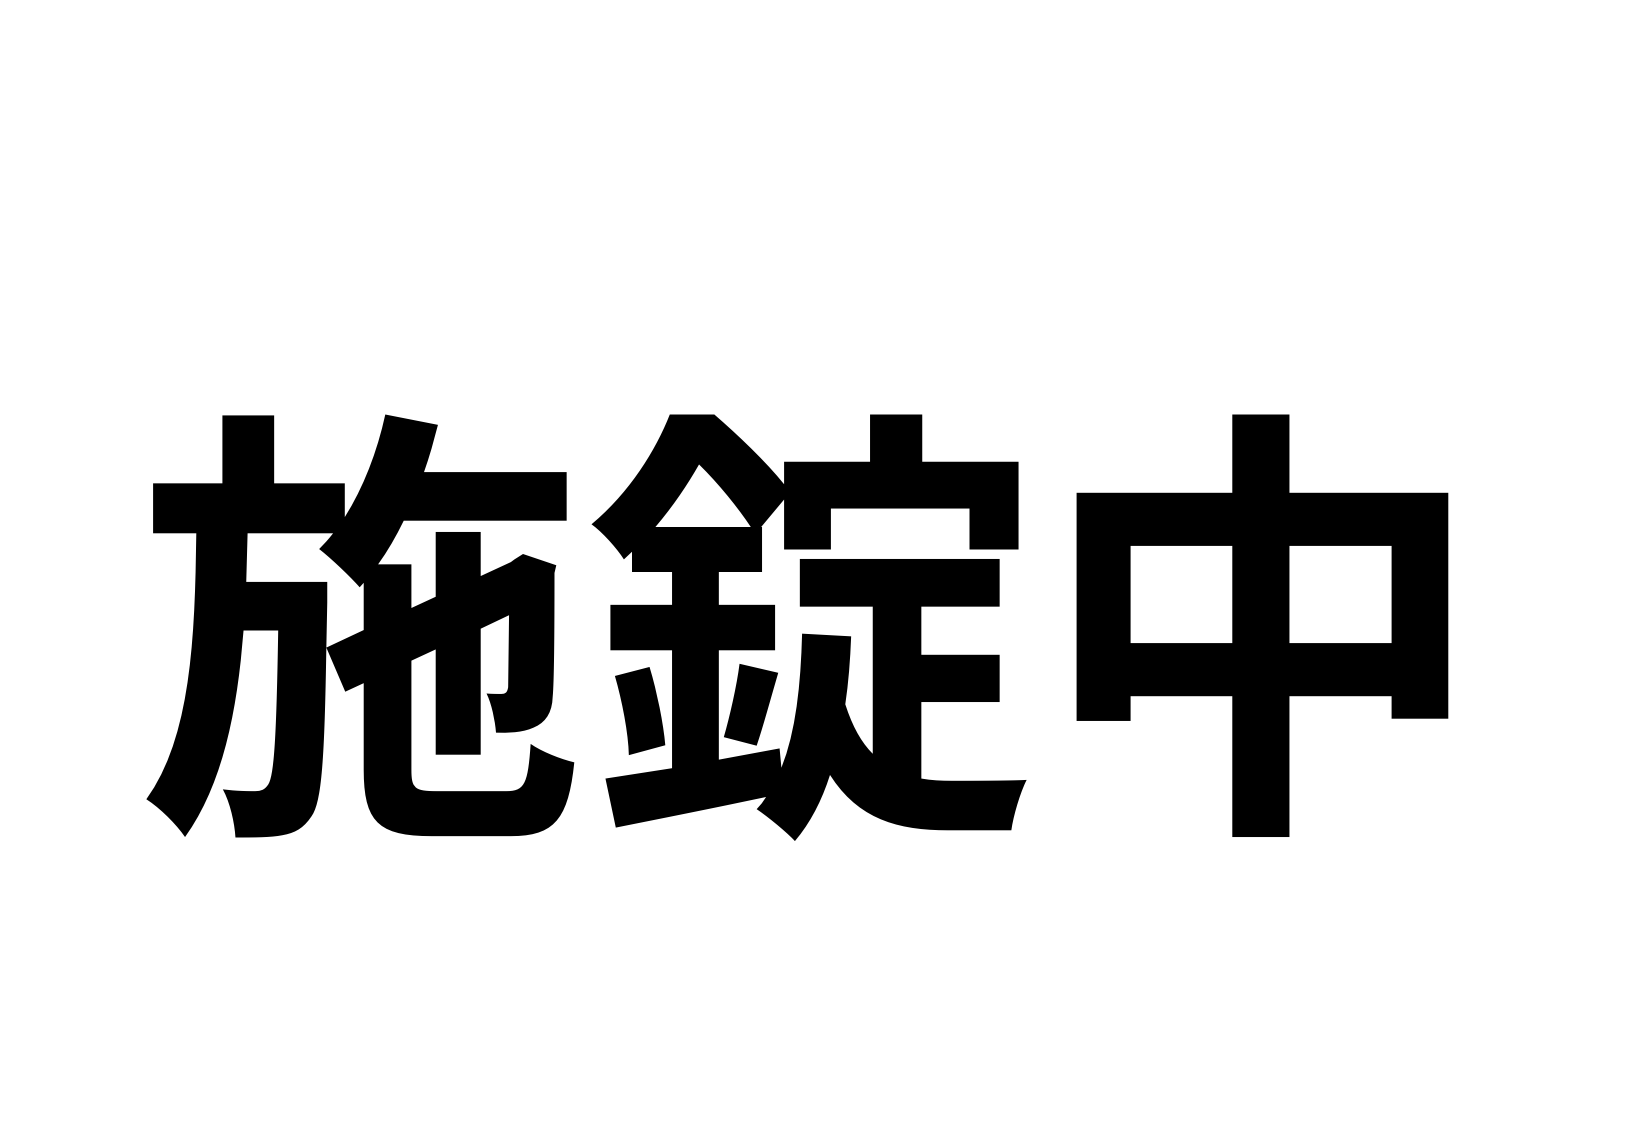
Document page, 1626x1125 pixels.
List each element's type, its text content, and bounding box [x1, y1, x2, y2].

text_box 施錠中 [0, 339, 1625, 895]
